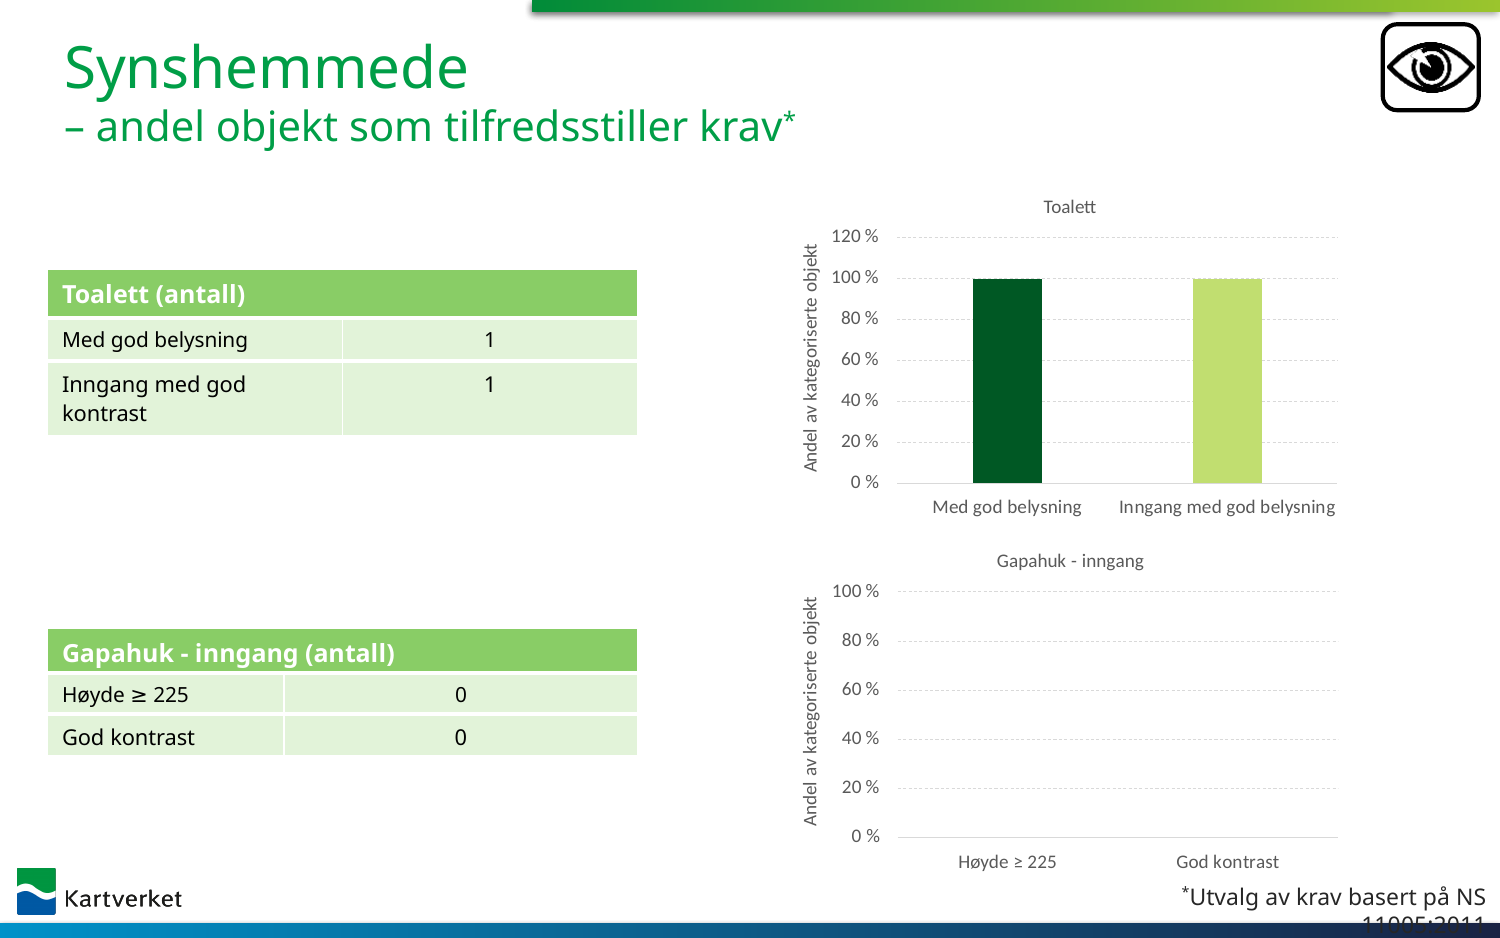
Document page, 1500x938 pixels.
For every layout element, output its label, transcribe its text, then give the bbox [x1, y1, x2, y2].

text_box *Utvalg av krav basert på NS 11005:2011 [1068, 873, 1500, 938]
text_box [1382, 24, 1480, 111]
table_cell Høyde ≥ 225 [48, 675, 283, 712]
picture [791, 541, 1349, 880]
table_cell Med god belysning [48, 320, 342, 359]
text_box Synshemmede – andel objekt som tilfredsstiller krav* [49, 24, 1431, 158]
table_cell 0 [285, 716, 637, 755]
table_cell 0 [285, 675, 637, 712]
table_header Gapahuk - inngang (antall) [48, 629, 637, 671]
table_cell God kontrast [48, 716, 283, 755]
table_header Toalett (antall) [48, 270, 637, 316]
table_cell 1 [343, 320, 637, 359]
picture [791, 187, 1348, 526]
table_cell Inngang med god kontrast [48, 363, 342, 435]
table_cell 1 [343, 363, 637, 435]
